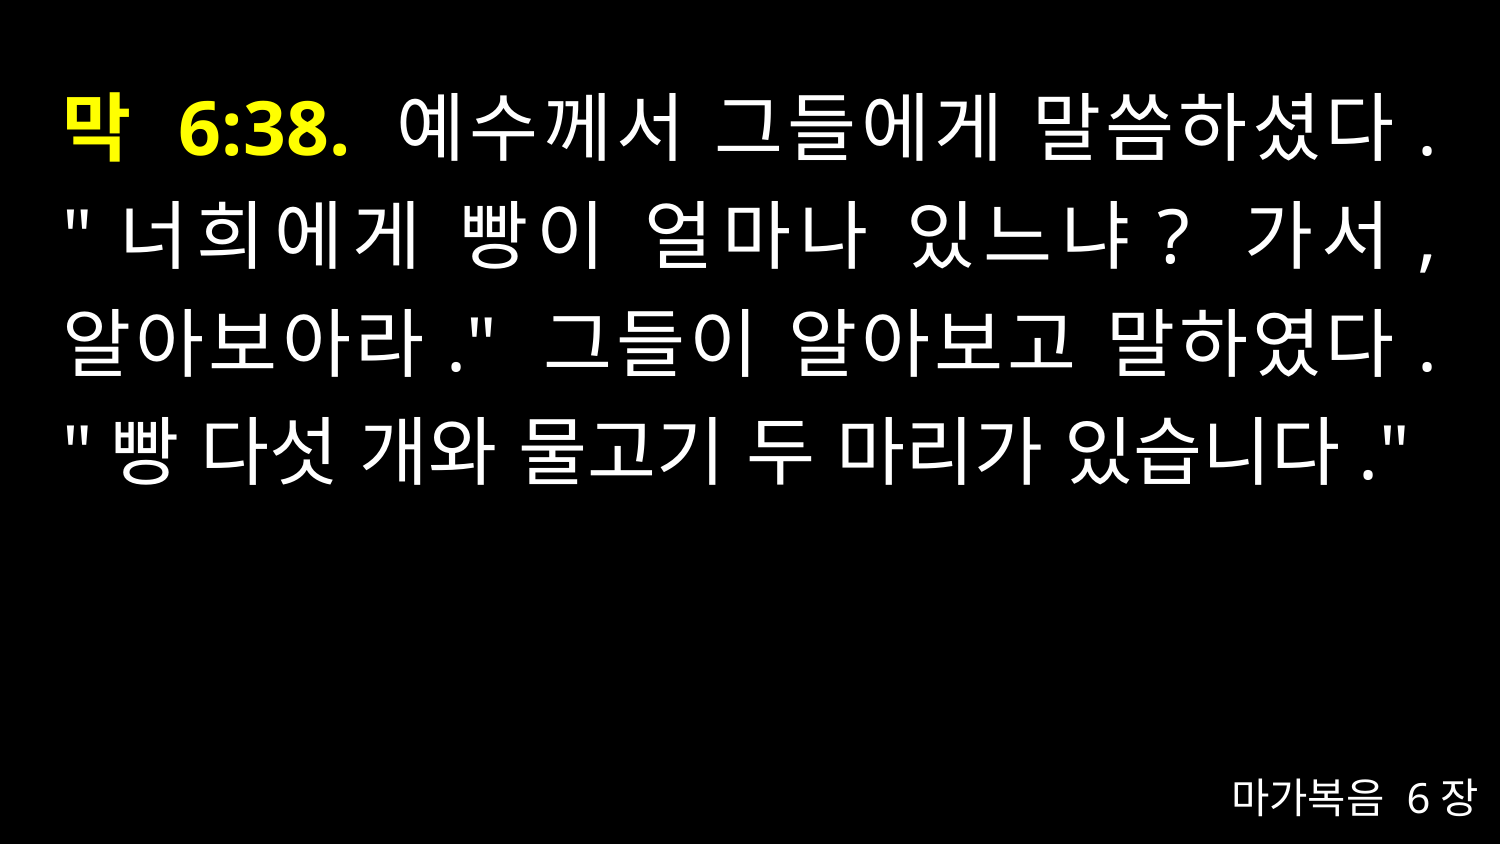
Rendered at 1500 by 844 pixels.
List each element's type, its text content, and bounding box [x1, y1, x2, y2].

title 막 6:38. 예수께서 그들에게 말씀하셨다. "너희에게 빵이 얼마나 있느냐? 가서, 알아보아라." 그들이 알아보고 말하였다. "빵 다섯 개와 물고기 두 마리가 있습니다." [0, 0, 1500, 844]
subtitle 마가복음 6장 [916, 770, 1500, 844]
